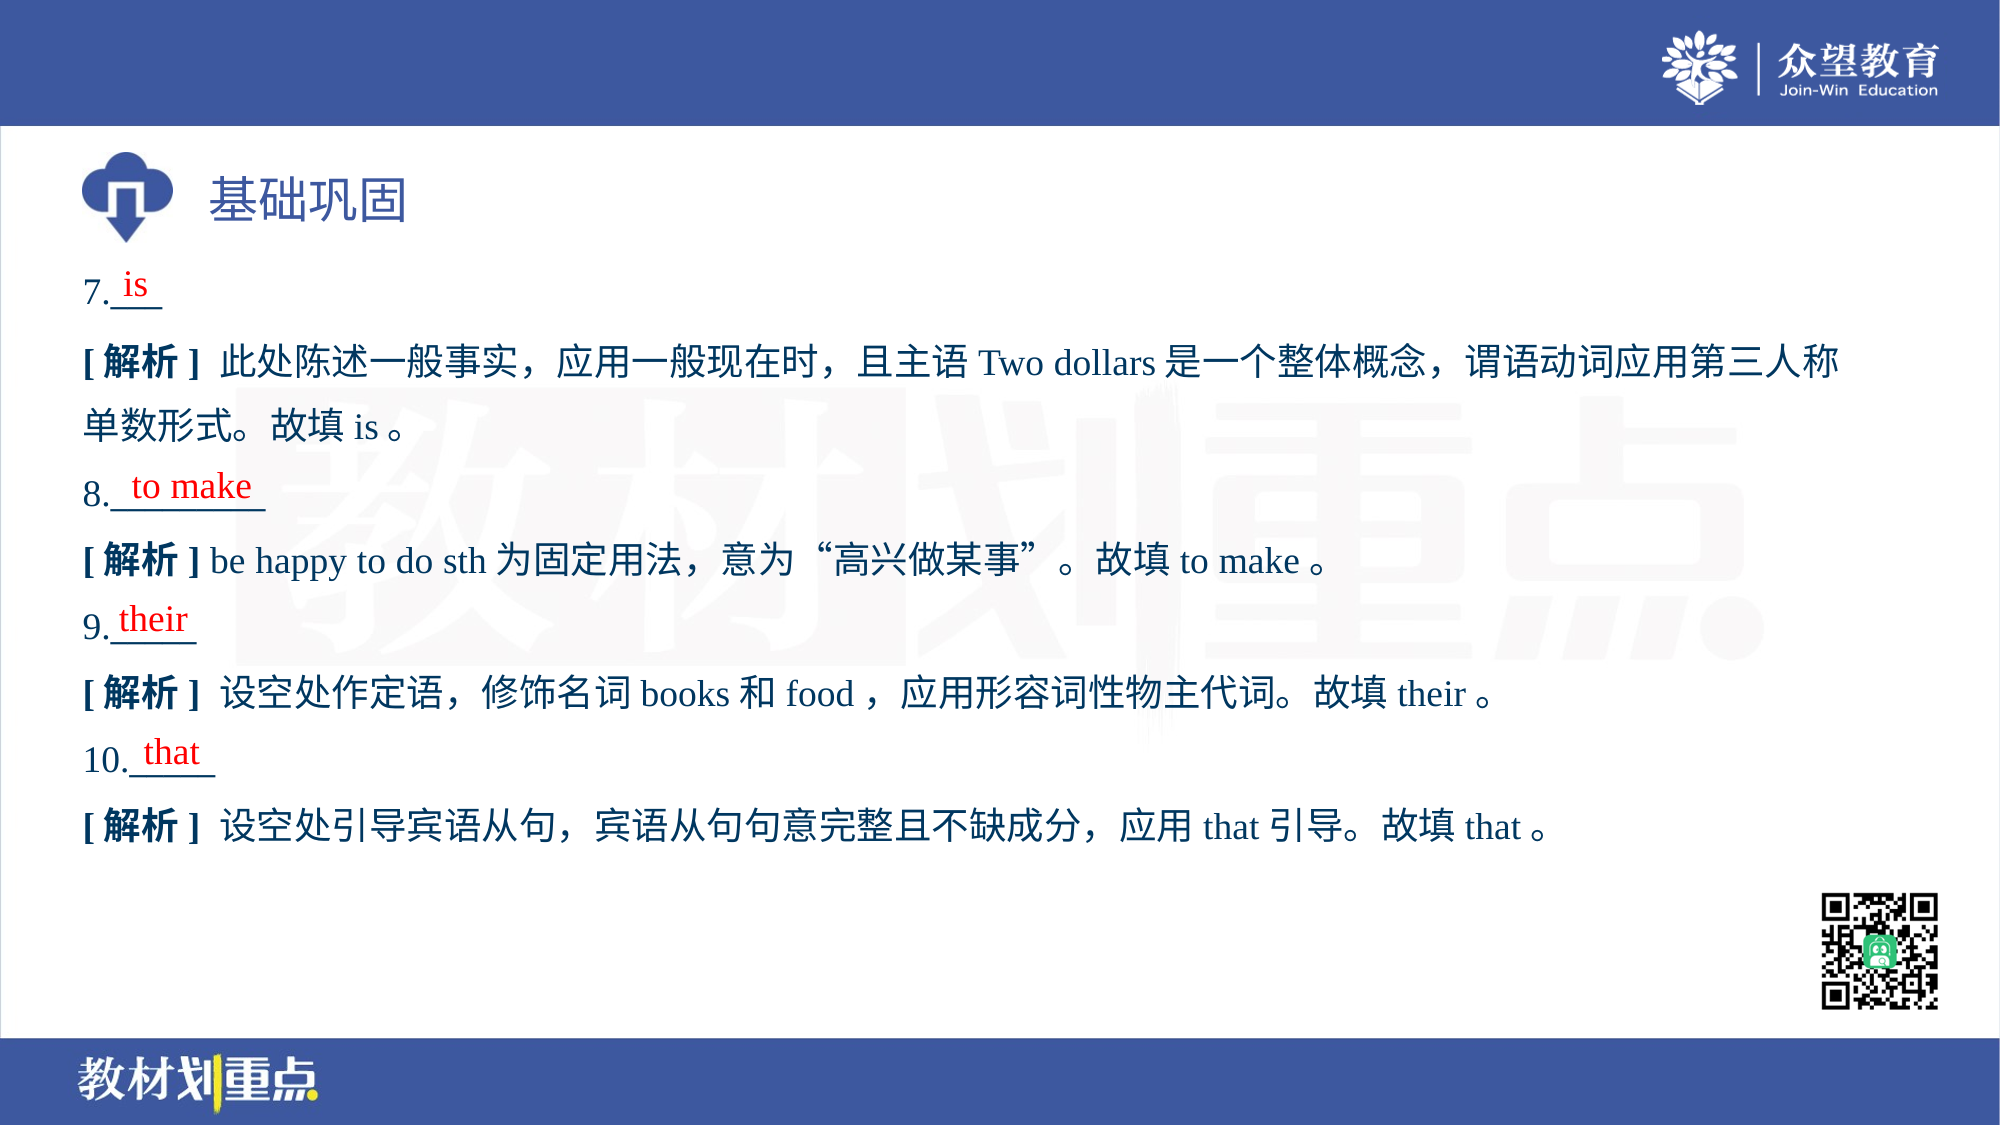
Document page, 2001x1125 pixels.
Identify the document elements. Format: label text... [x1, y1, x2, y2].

text_box 7.___ [82, 247, 1817, 306]
text_box to make [113, 441, 271, 499]
text_box [解析] 此处陈述一般事实，应用一般现在时，且主语Two dollars是一个整体概念，谓语动词应用第三人称 单数形式。故填is。 [82, 313, 1817, 441]
text_box that [130, 707, 214, 766]
picture [0, 0, 2000, 1125]
text_box 10._____ [82, 715, 1817, 774]
text_box their [105, 574, 202, 633]
text_box [解析] 设空处引导宾语从句，宾语从句句意完整且不缺成分，应用that引导。故填that。 [82, 782, 1817, 840]
text_box [解析] be happy to do sth为固定用法，意为“高兴做某事”。故填to make。 [82, 516, 1817, 574]
text_box is [109, 238, 162, 298]
text_box 8._________ [82, 449, 1817, 508]
text_box 9._____ [82, 582, 1817, 641]
text_box [解析] 设空处作定语，修饰名词books和food，应用形容词性物主代词。故填their。 [82, 649, 1817, 707]
